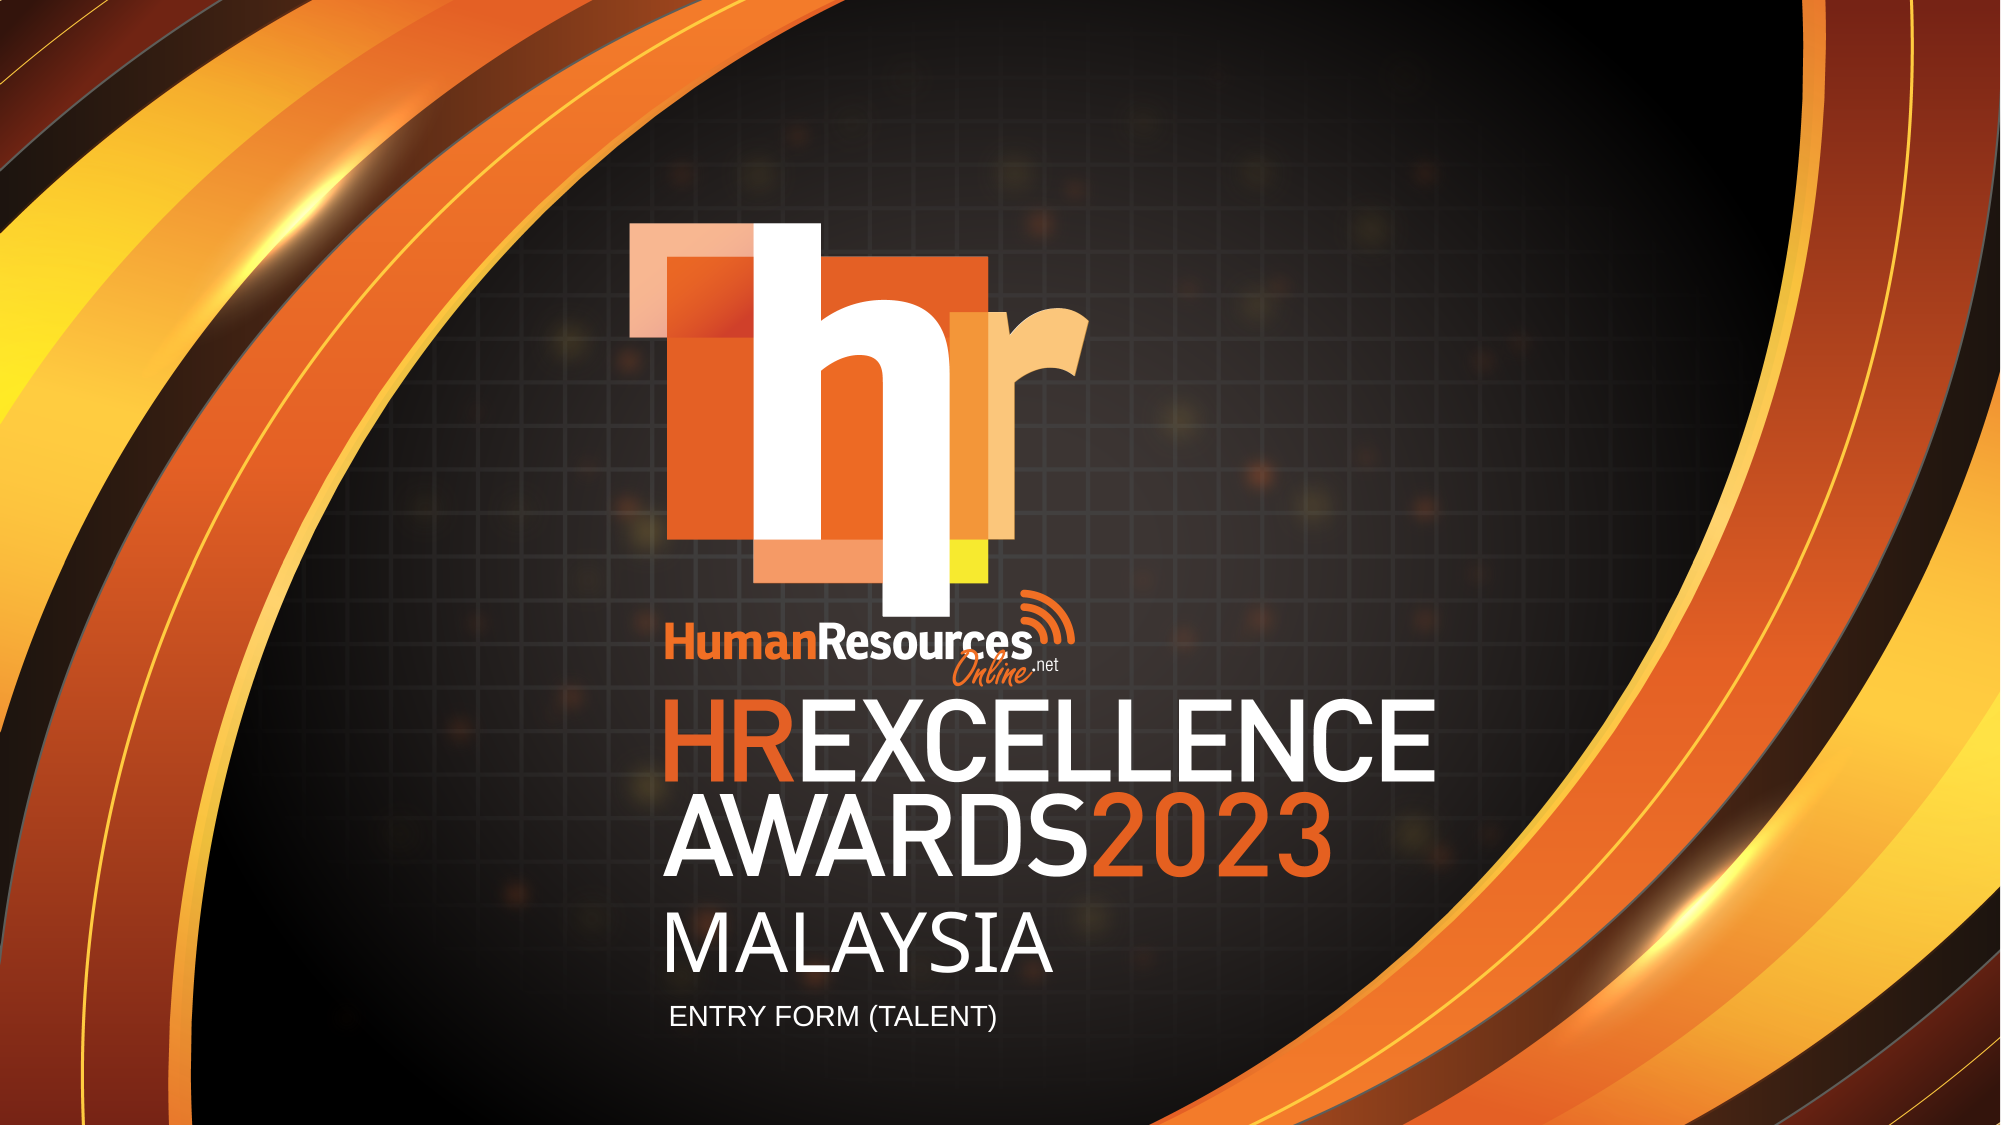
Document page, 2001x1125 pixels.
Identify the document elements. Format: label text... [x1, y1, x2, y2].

text_box ENTRY FORM (TALENT) [653, 989, 1360, 1040]
text_box MALAYSIA [645, 881, 1803, 997]
picture [0, 0, 2001, 1125]
